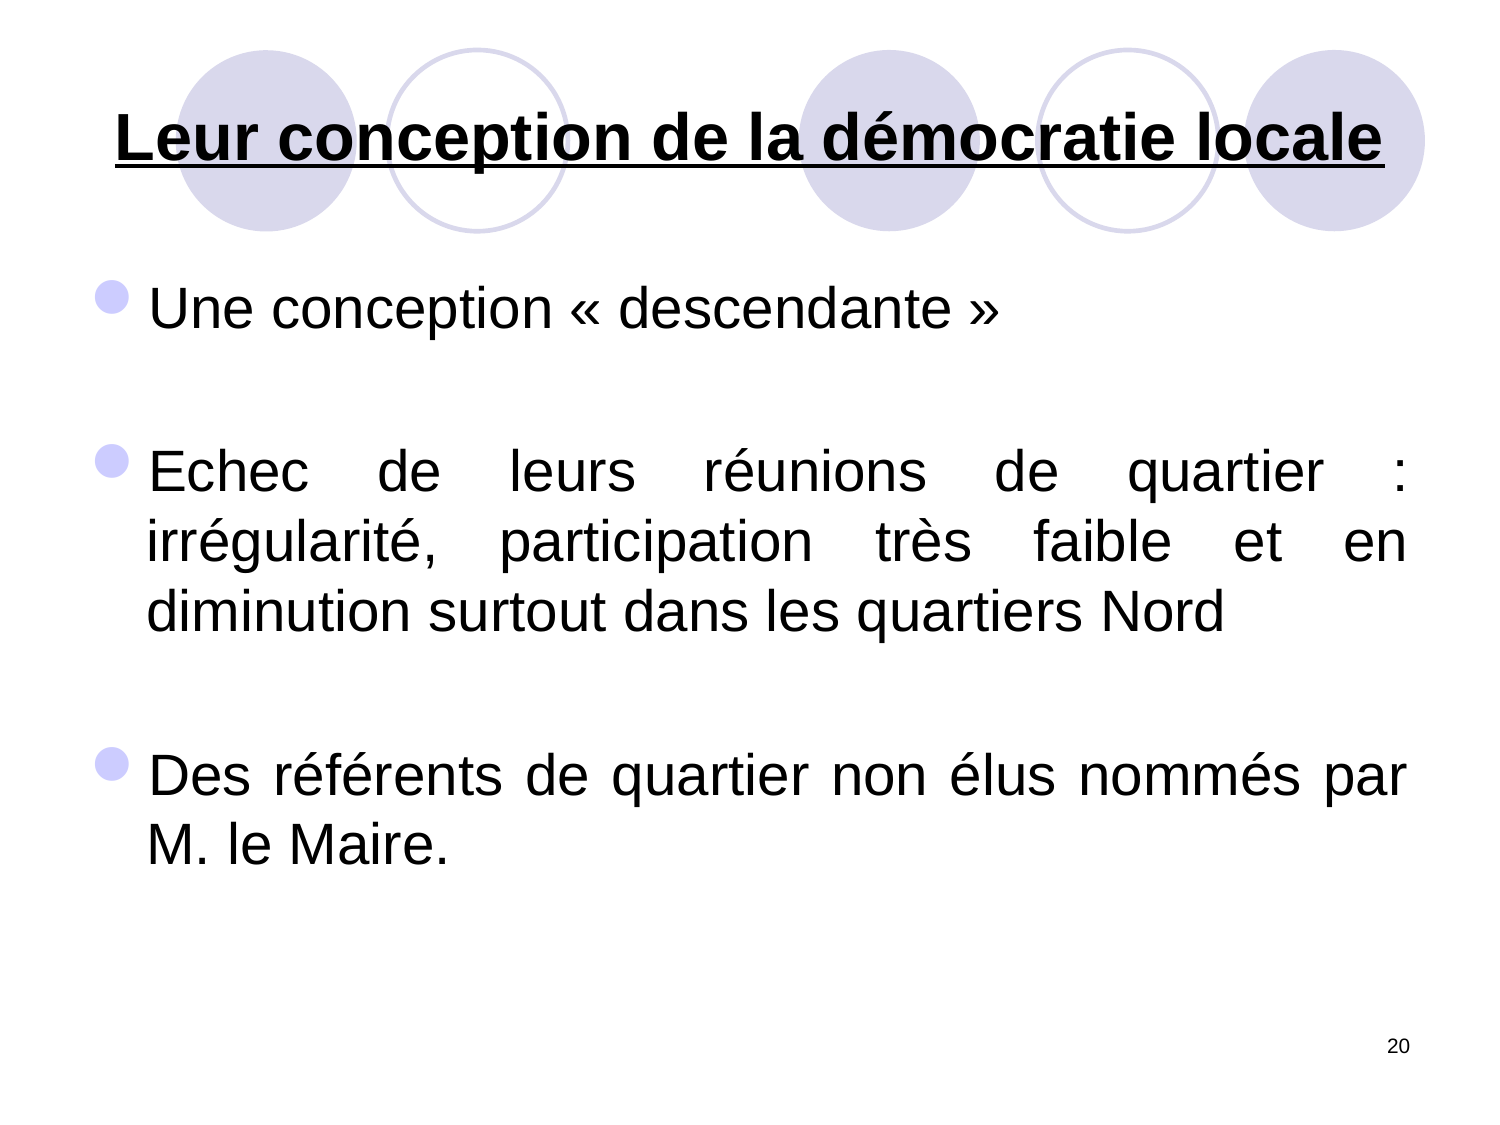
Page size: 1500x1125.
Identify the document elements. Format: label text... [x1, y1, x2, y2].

slide_number 20 [1074, 1024, 1426, 1101]
title Leur conception de la démocratie locale [74, 44, 1426, 233]
list Une conception « descendante » Echec de leurs réunions de quartier : irrégularité, participation très faible et en diminution surtout dans les quartiers Nord Des référents de quartier non élus nommés par M. le Maire. [74, 262, 1426, 1006]
